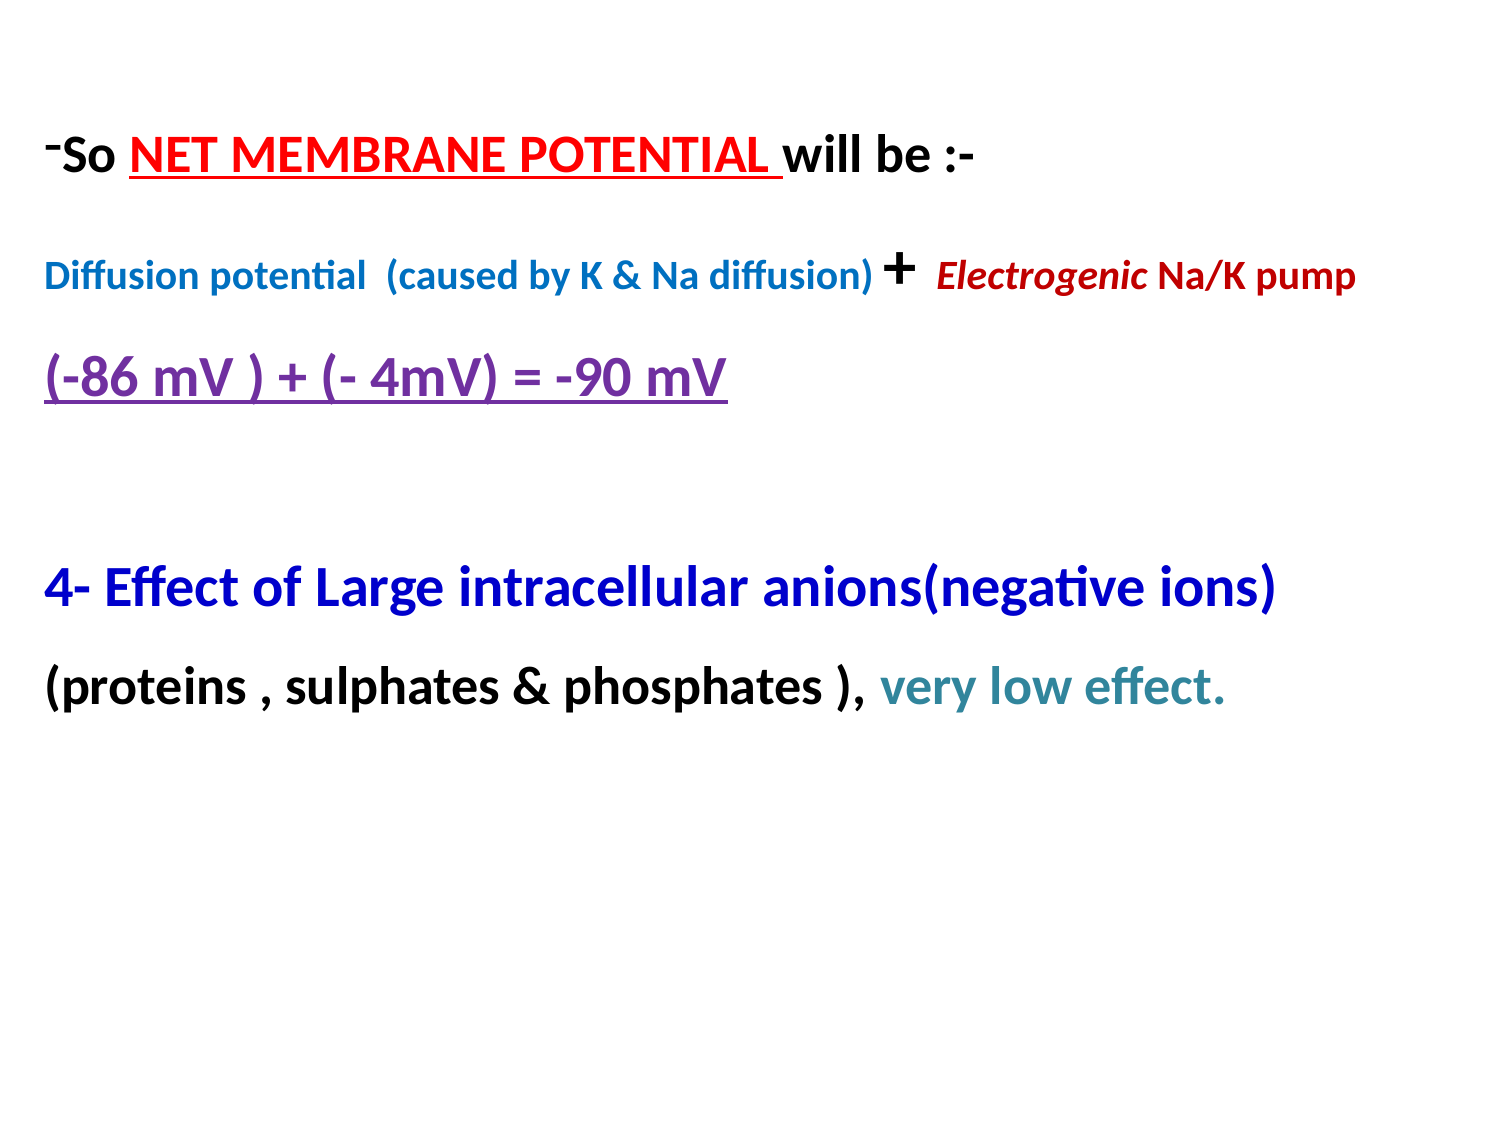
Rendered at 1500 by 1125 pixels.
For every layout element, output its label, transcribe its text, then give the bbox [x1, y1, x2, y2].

text_box So NET MEMBRANE POTENTIAL will be :- Diffusion potential (caused by K & Na diffusion) + Electrogenic Na/K pump (-86 mV ) + (- 4mV) = -90 mV 4- Effect of Large intracellular anions(negative ions) (proteins , sulphates & phosphates ), very low effect. [29, 78, 1489, 723]
